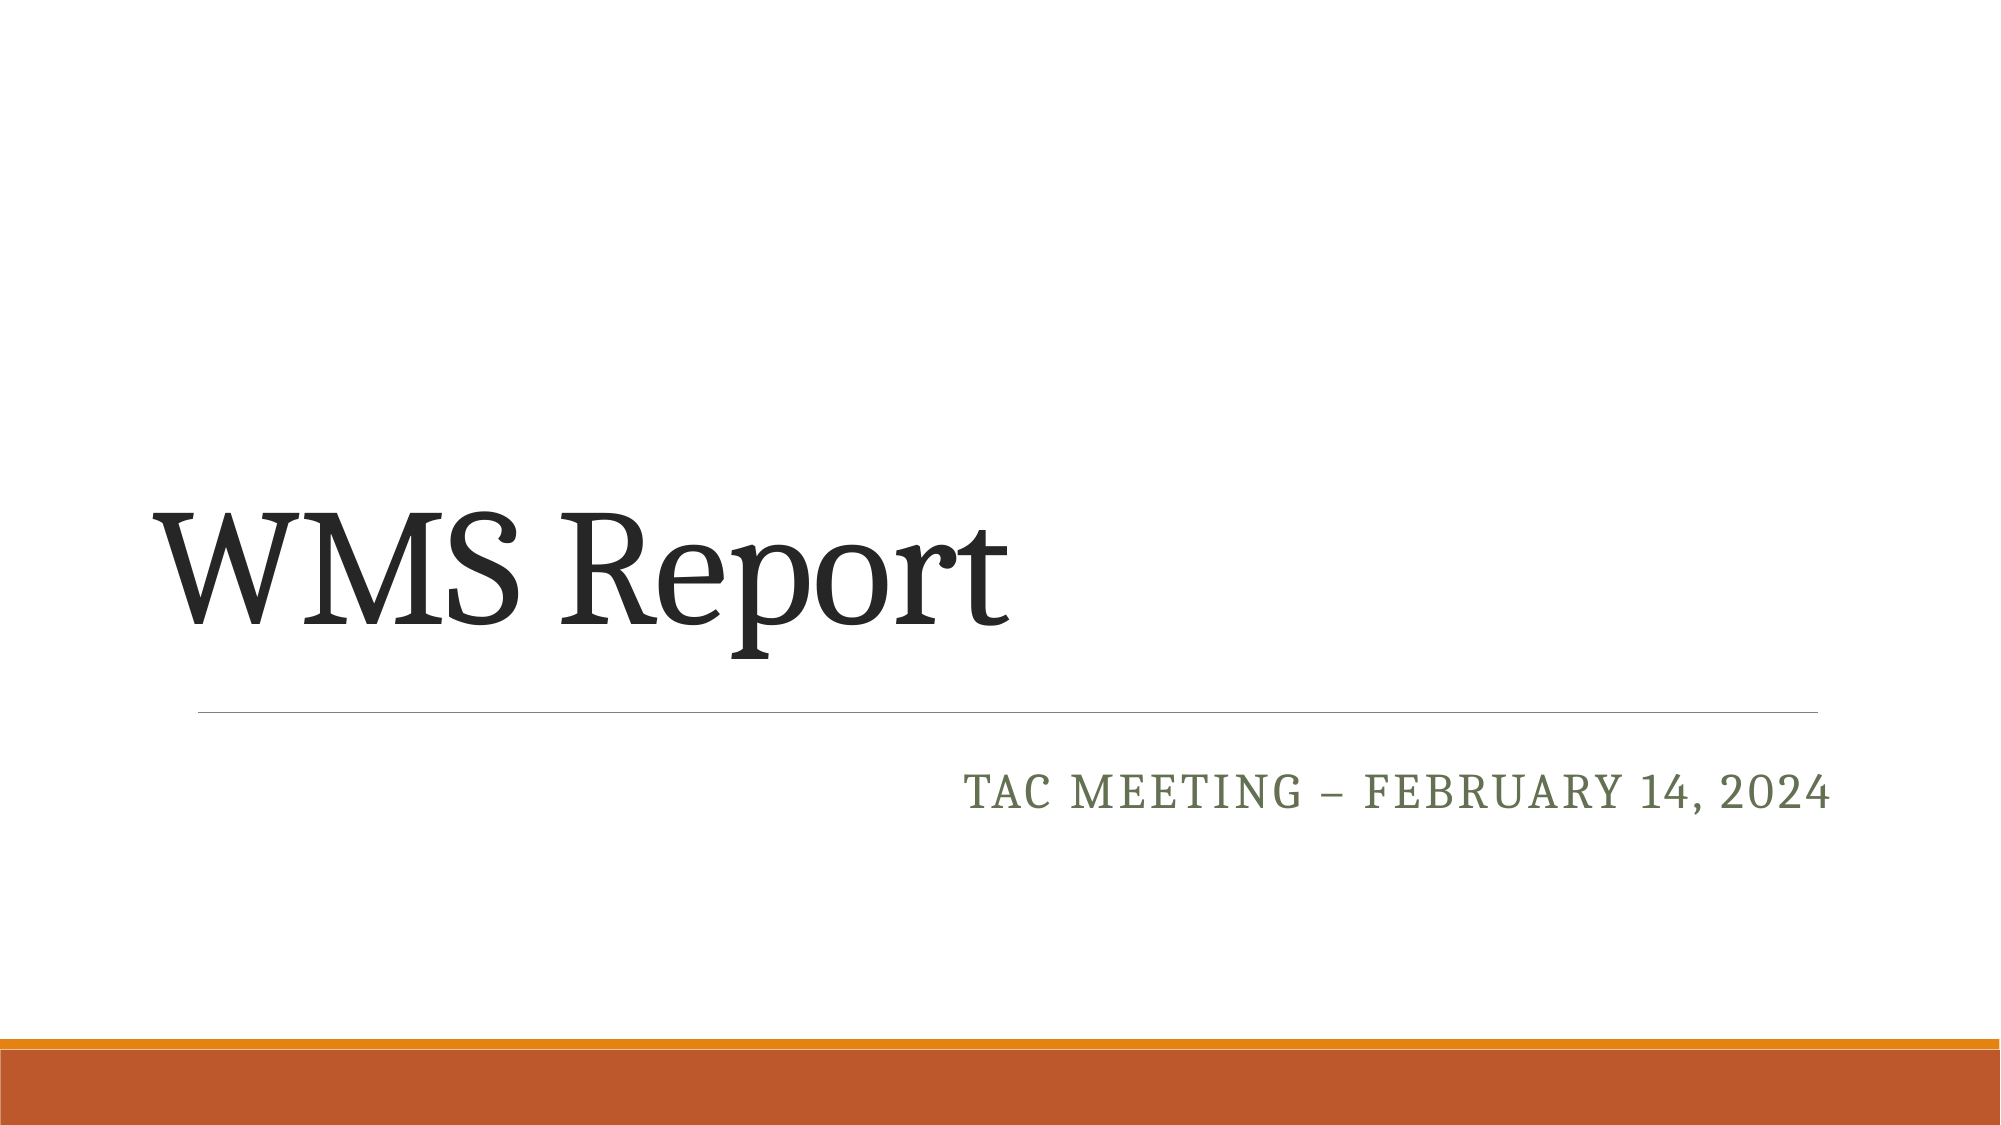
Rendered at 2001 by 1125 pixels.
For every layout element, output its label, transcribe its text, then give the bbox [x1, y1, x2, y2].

title WMS Report [137, 179, 1861, 667]
subtitle TAC Meeting – February 14, 2024 [667, 757, 1862, 946]
